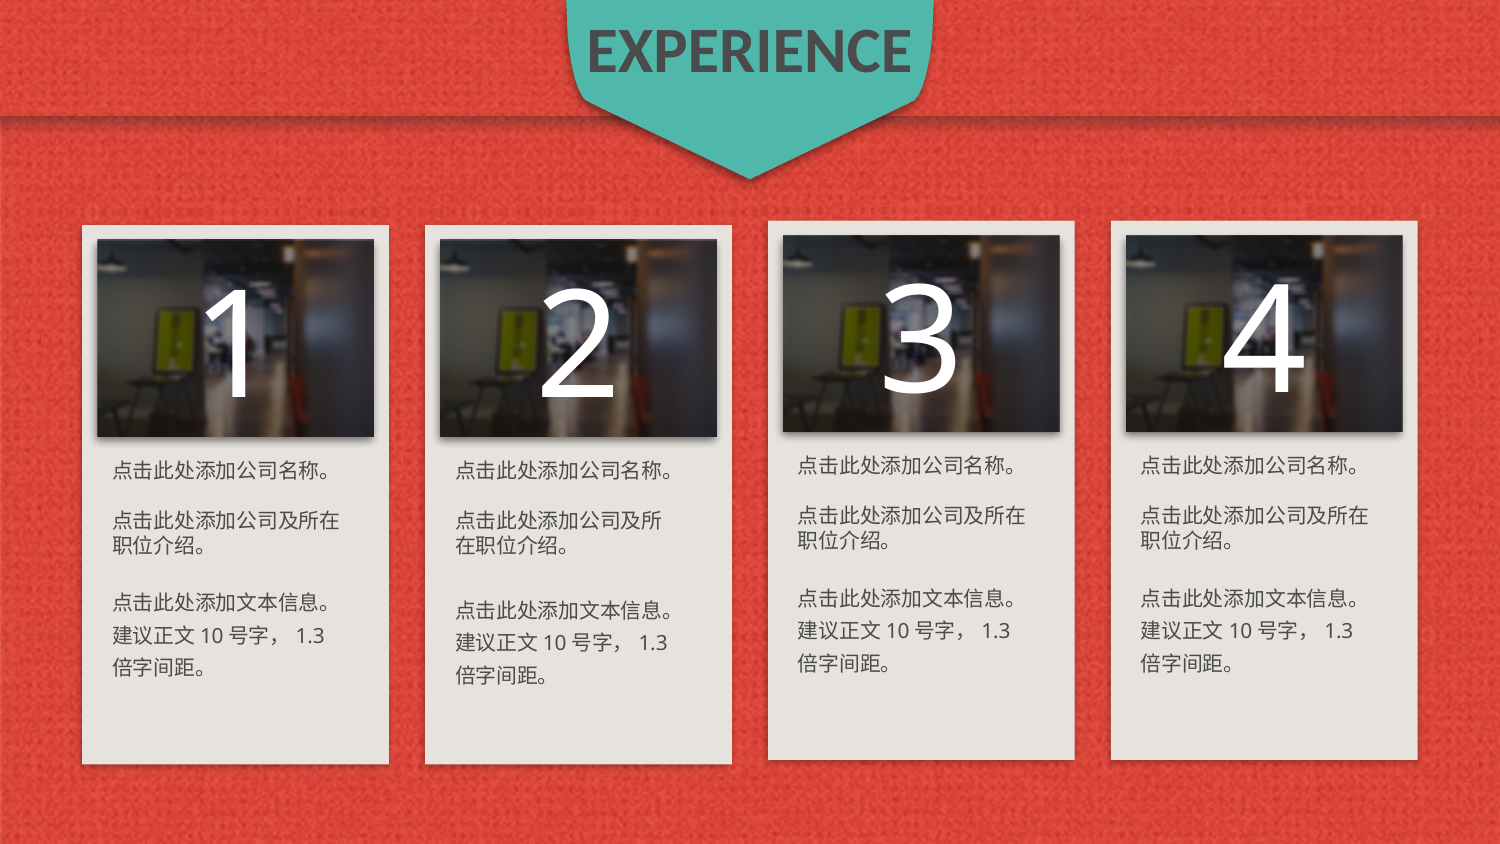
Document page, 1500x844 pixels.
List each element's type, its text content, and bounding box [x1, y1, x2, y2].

text_box [81, 224, 390, 765]
text_box 3 [863, 235, 979, 431]
text_box [439, 240, 718, 438]
text_box 1 [177, 239, 294, 435]
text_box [1110, 220, 1418, 761]
picture [0, 0, 1500, 844]
text_box [96, 240, 375, 438]
text_box [424, 224, 733, 765]
text_box 点击此处添加公司名称。 点击此处添加公司及所在职位介绍。 点击此处添加文本信息。 建议正文10号字，1.3倍字间距。 [440, 450, 698, 695]
text_box 点击此处添加公司名称。 点击此处添加公司及所在职位介绍。 点击此处添加文本信息。 建议正文10号字，1.3倍字间距。 [97, 450, 363, 688]
text_box 点击此处添加公司名称。 点击此处添加公司及所在职位介绍。 点击此处添加文本信息。 建议正文10号字，1.3倍字间距。 [783, 445, 1047, 683]
text_box 2 [520, 239, 637, 435]
text_box [767, 220, 1075, 761]
text_box [782, 235, 1060, 433]
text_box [565, 0, 934, 180]
